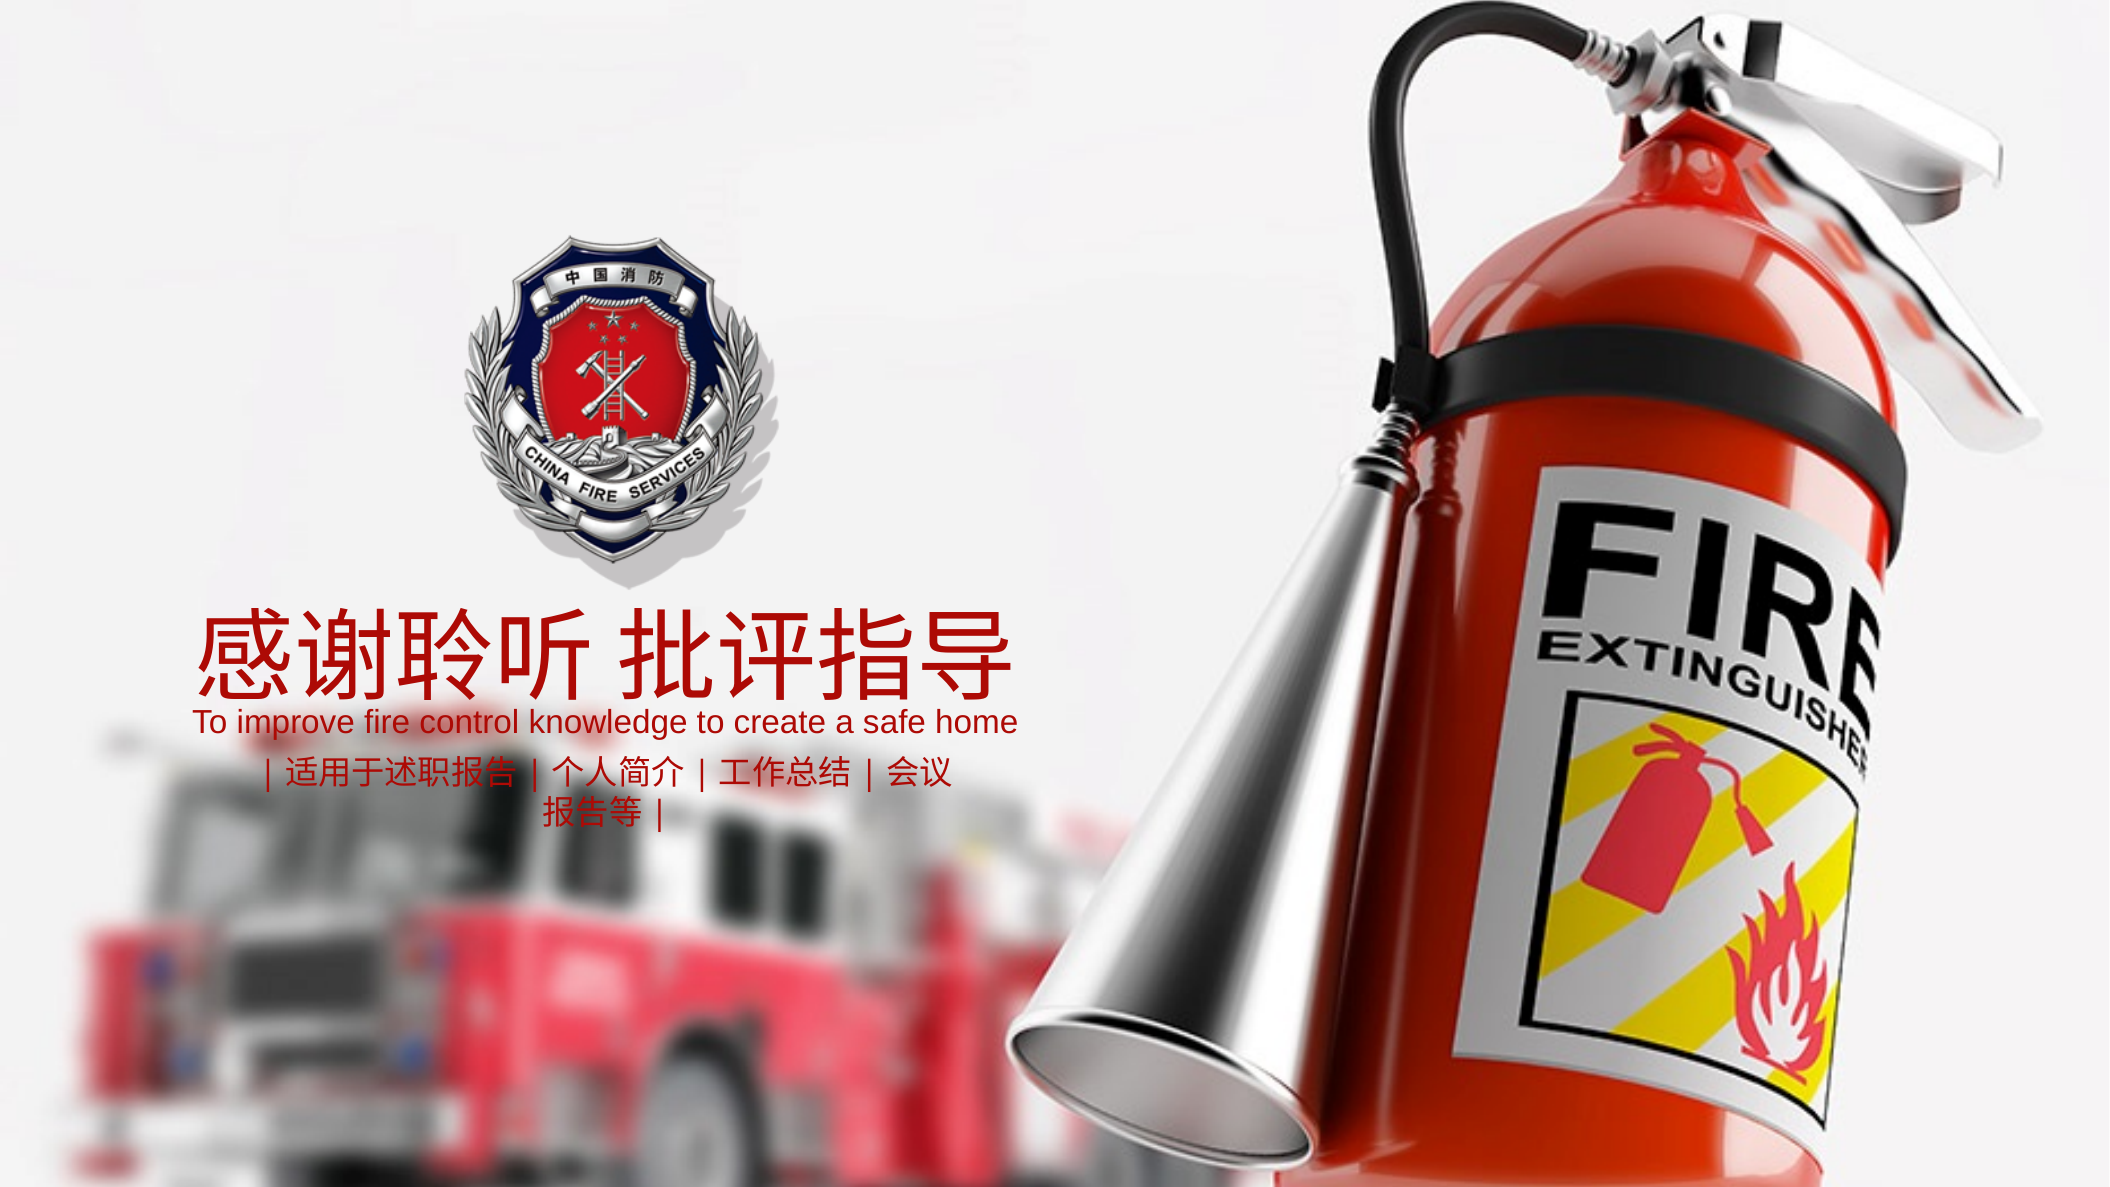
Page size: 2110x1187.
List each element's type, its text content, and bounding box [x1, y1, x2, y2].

text_box 感谢聆听 批评指导 [0, 584, 1232, 720]
text_box |适用于述职报告|个人简介|工作总结|会议报告等| [230, 743, 981, 839]
text_box [0, 0, 2110, 1187]
text_box To improve fire control knowledge to create a safe home [168, 693, 1043, 748]
picture [416, 226, 799, 631]
